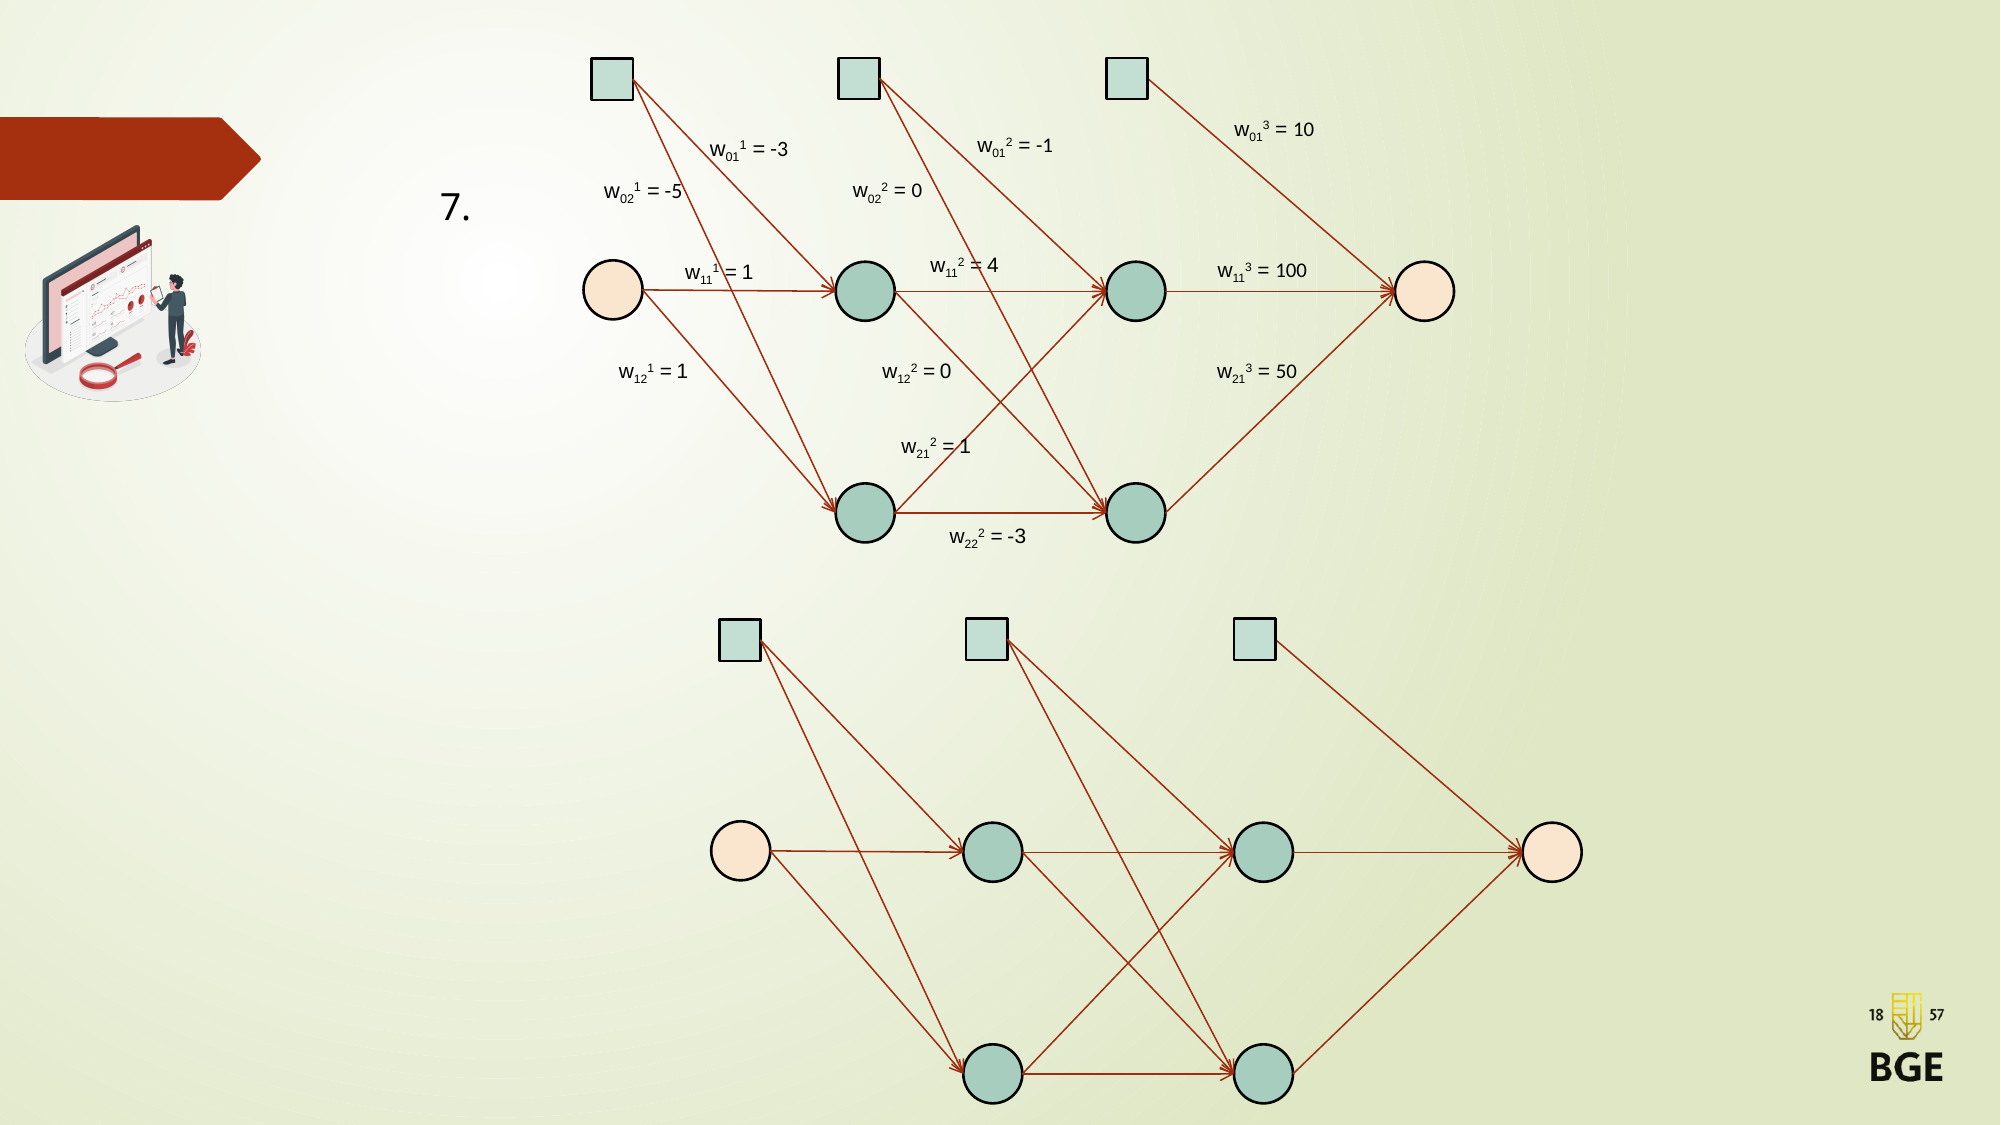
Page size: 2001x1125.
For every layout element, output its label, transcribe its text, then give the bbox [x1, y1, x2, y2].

text_box 7. [425, 175, 487, 236]
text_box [1292, 852, 1523, 1075]
text_box [963, 1043, 1022, 1105]
picture [17, 217, 208, 408]
text_box [1233, 617, 1277, 661]
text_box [1275, 639, 1523, 853]
text_box [1239, 821, 1287, 884]
text_box [1234, 1043, 1293, 1105]
text_box [965, 617, 1009, 661]
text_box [1022, 852, 1235, 1075]
picture [1853, 984, 1958, 1090]
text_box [1007, 639, 1235, 1075]
text_box [968, 821, 1002, 884]
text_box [770, 850, 964, 1075]
text_box [1527, 821, 1583, 884]
text_box [718, 618, 762, 662]
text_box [583, 57, 1455, 556]
text_box [709, 819, 755, 882]
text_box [760, 640, 964, 1075]
